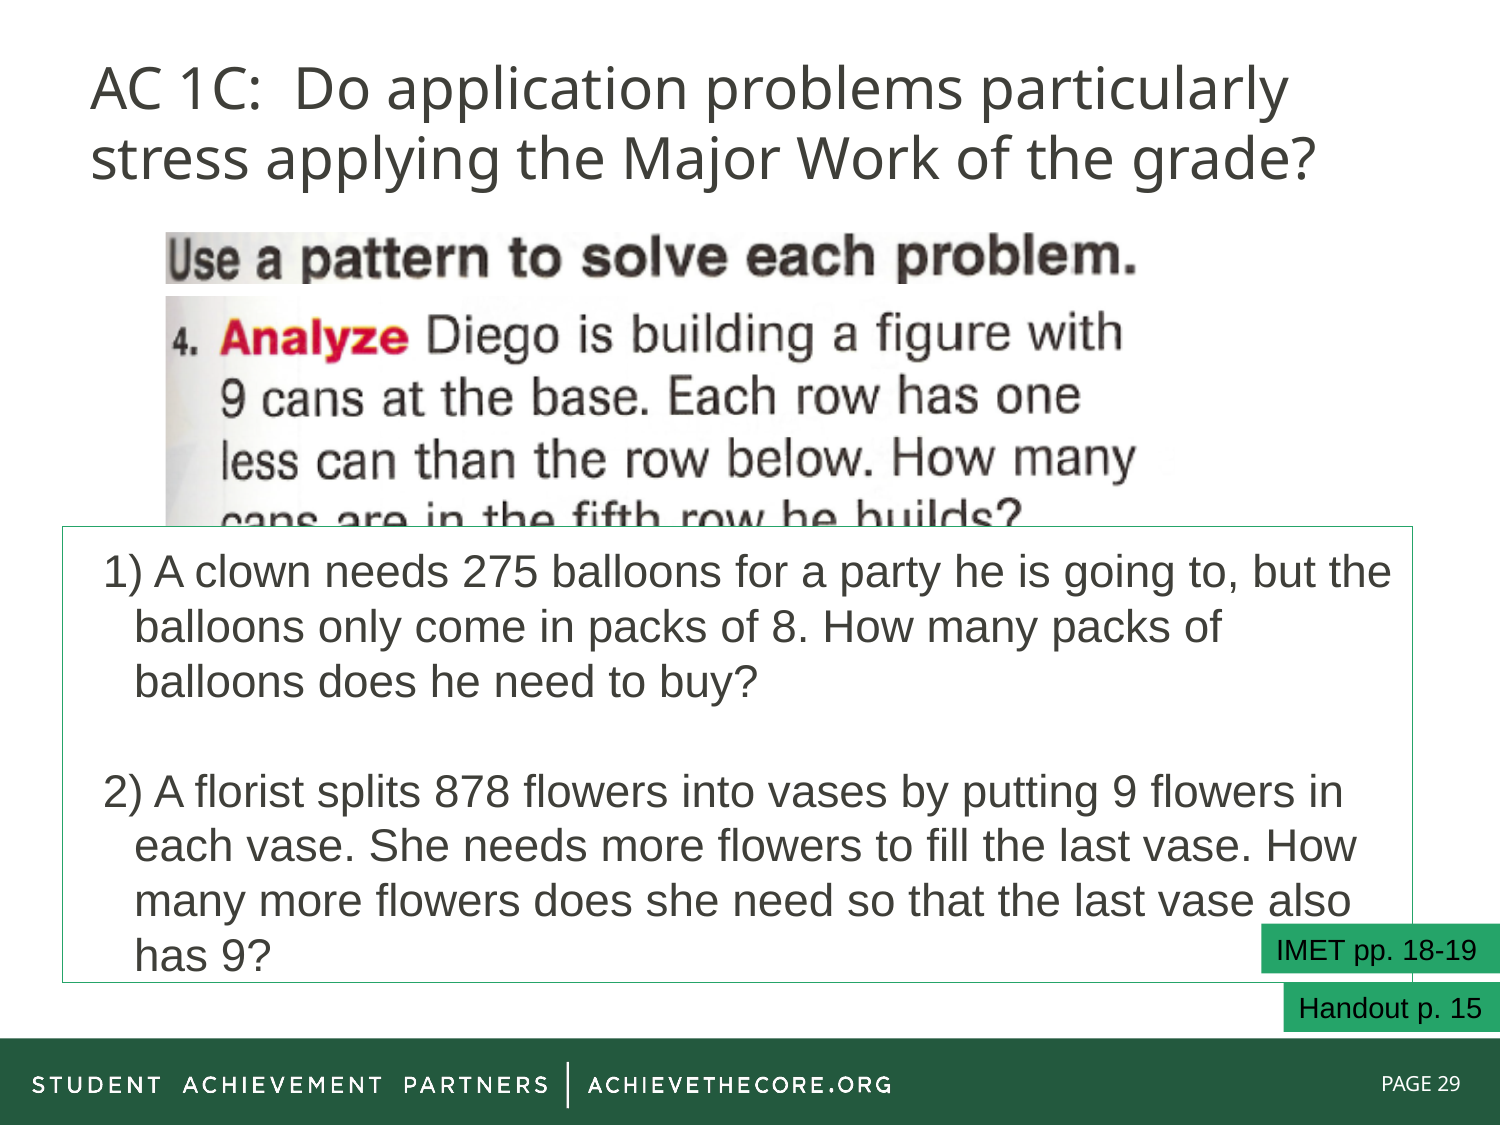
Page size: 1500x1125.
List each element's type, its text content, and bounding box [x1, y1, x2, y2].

text_box IMET pp. 18-19 [1261, 923, 1500, 974]
text_box Handout p. 15 [1283, 982, 1500, 1032]
title AC 1C: Do application problems particularly stress applying the Major Work of the grade? [75, 45, 1425, 233]
list 1) A clown needs 275 balloons for a party he is going to, but the balloons only come in packs of 8. How many packs of balloons does he need to buy? 2) A florist splits 878 flowers into vases by putting 9 flowers in each vase. She needs more flowers to fill the last vase. How many more flowers does she need so that the last vase also has 9? [62, 526, 1413, 983]
picture [12, 1055, 911, 1112]
picture [165, 295, 1175, 849]
picture [165, 227, 1141, 284]
